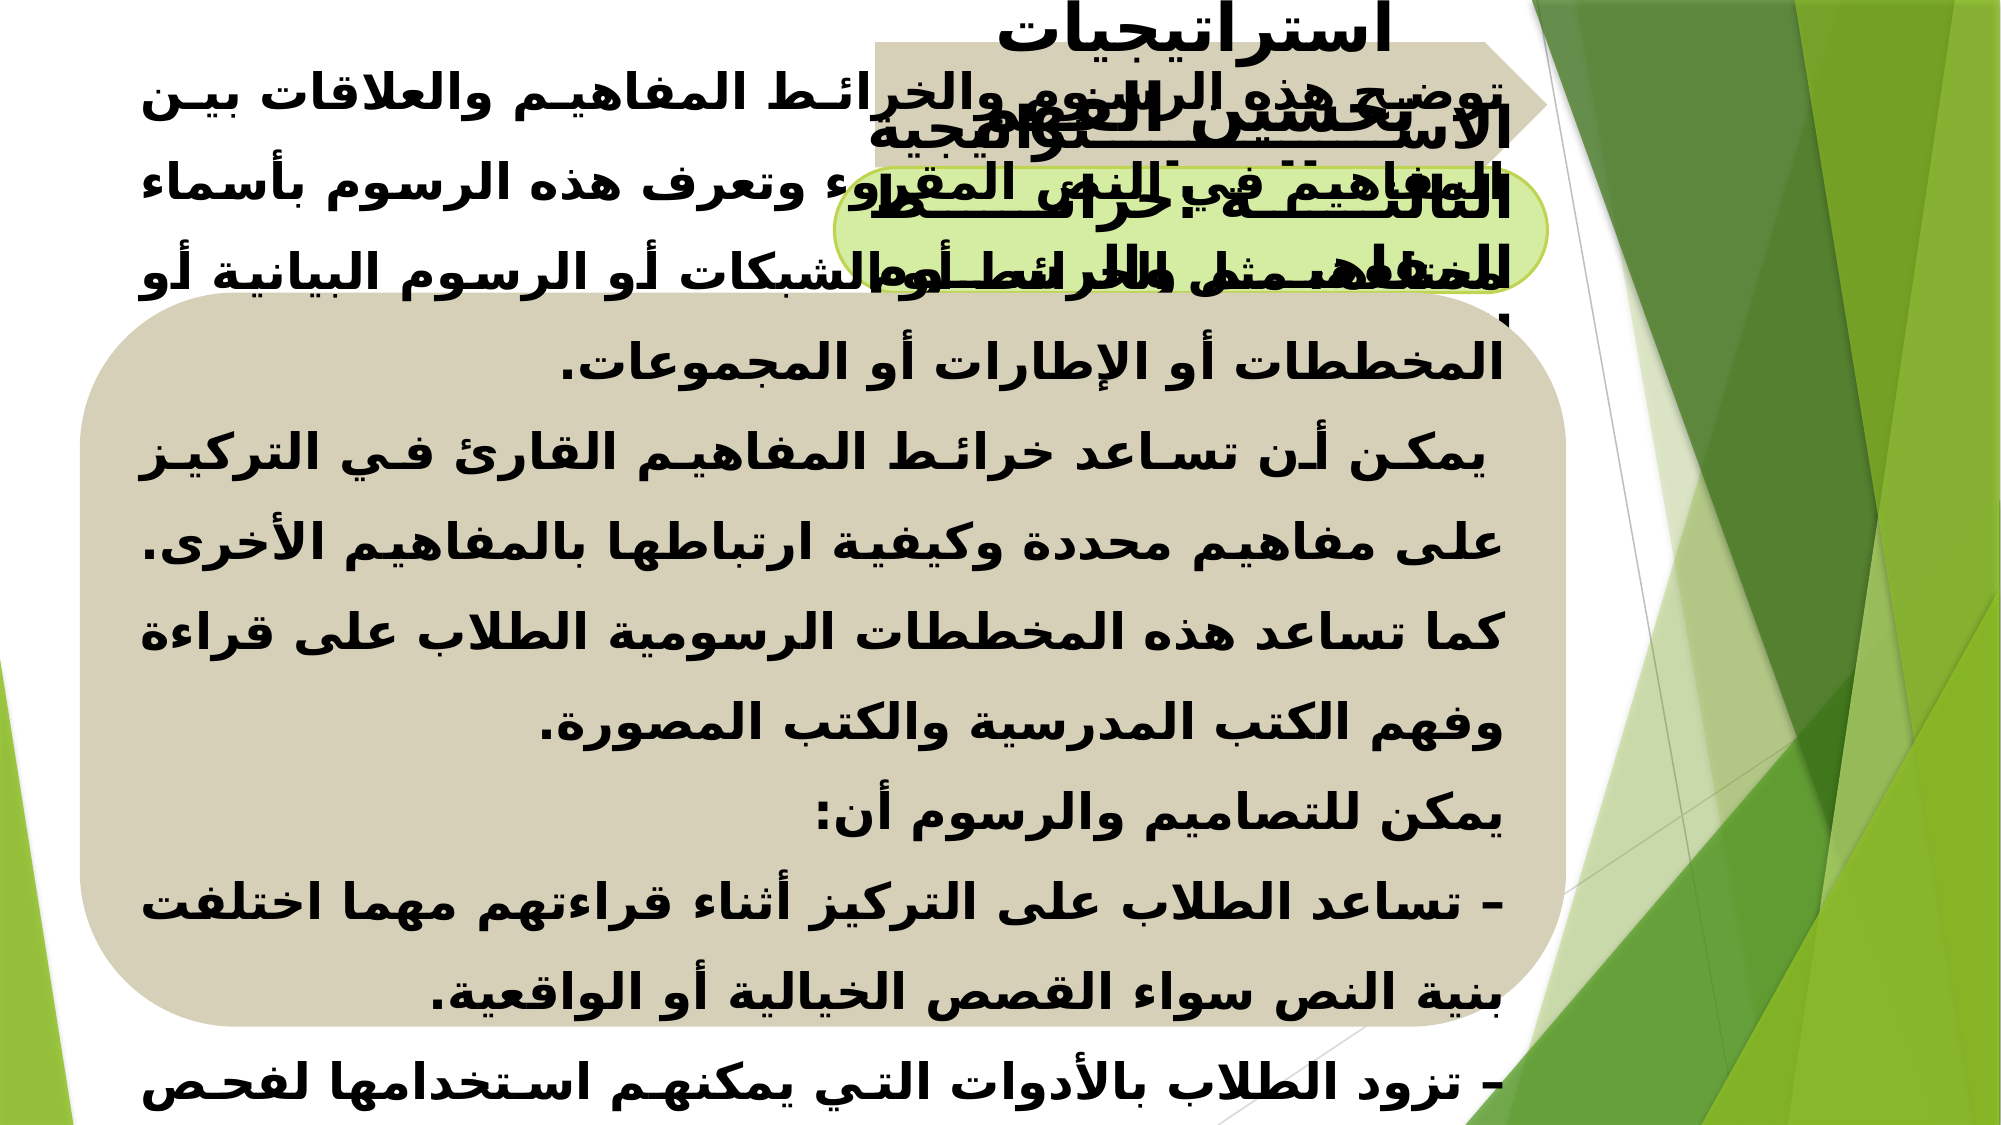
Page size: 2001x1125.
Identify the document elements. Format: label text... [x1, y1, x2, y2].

text_box الاستراتيجية الثالثة :خرائط المفاهيم والرسوم البيانية [832, 165, 1549, 295]
text_box توضح هذه الرسوم والخرائط المفاهيم والعلاقات بين المفاهيم في النص المقروء وتعرف هذه الرسوم بأسماء مختلفة، مثل الخرائط أو الشبكات أو الرسوم البيانية أو المخططات أو الإطارات أو المجموعات. يمكن أن تساعد خرائط المفاهيم القارئ في التركيز على مفاهيم محددة وكيفية ارتباطها بالمفاهيم الأخرى. كما تساعد هذه المخططات الرسومية الطلاب على قراءة وفهم الكتب المدرسية والكتب المصورة. يمكن للتصاميم والرسوم أن: – تساعد الطلاب على التركيز أثناء قراءتهم مهما اختلفت بنية النص سواء القصص الخيالية أو الواقعية. – تزود الطلاب بالأدوات التي يمكنهم استخدامها لفحص العلاقات وإظهارها في نص. – تساعد الطلاب على كتابة ملخصات جيدة التنظيم للنص [78, 290, 1568, 1029]
text_box استراتيجيات تحسين الفهم القرائي [873, 40, 1549, 169]
